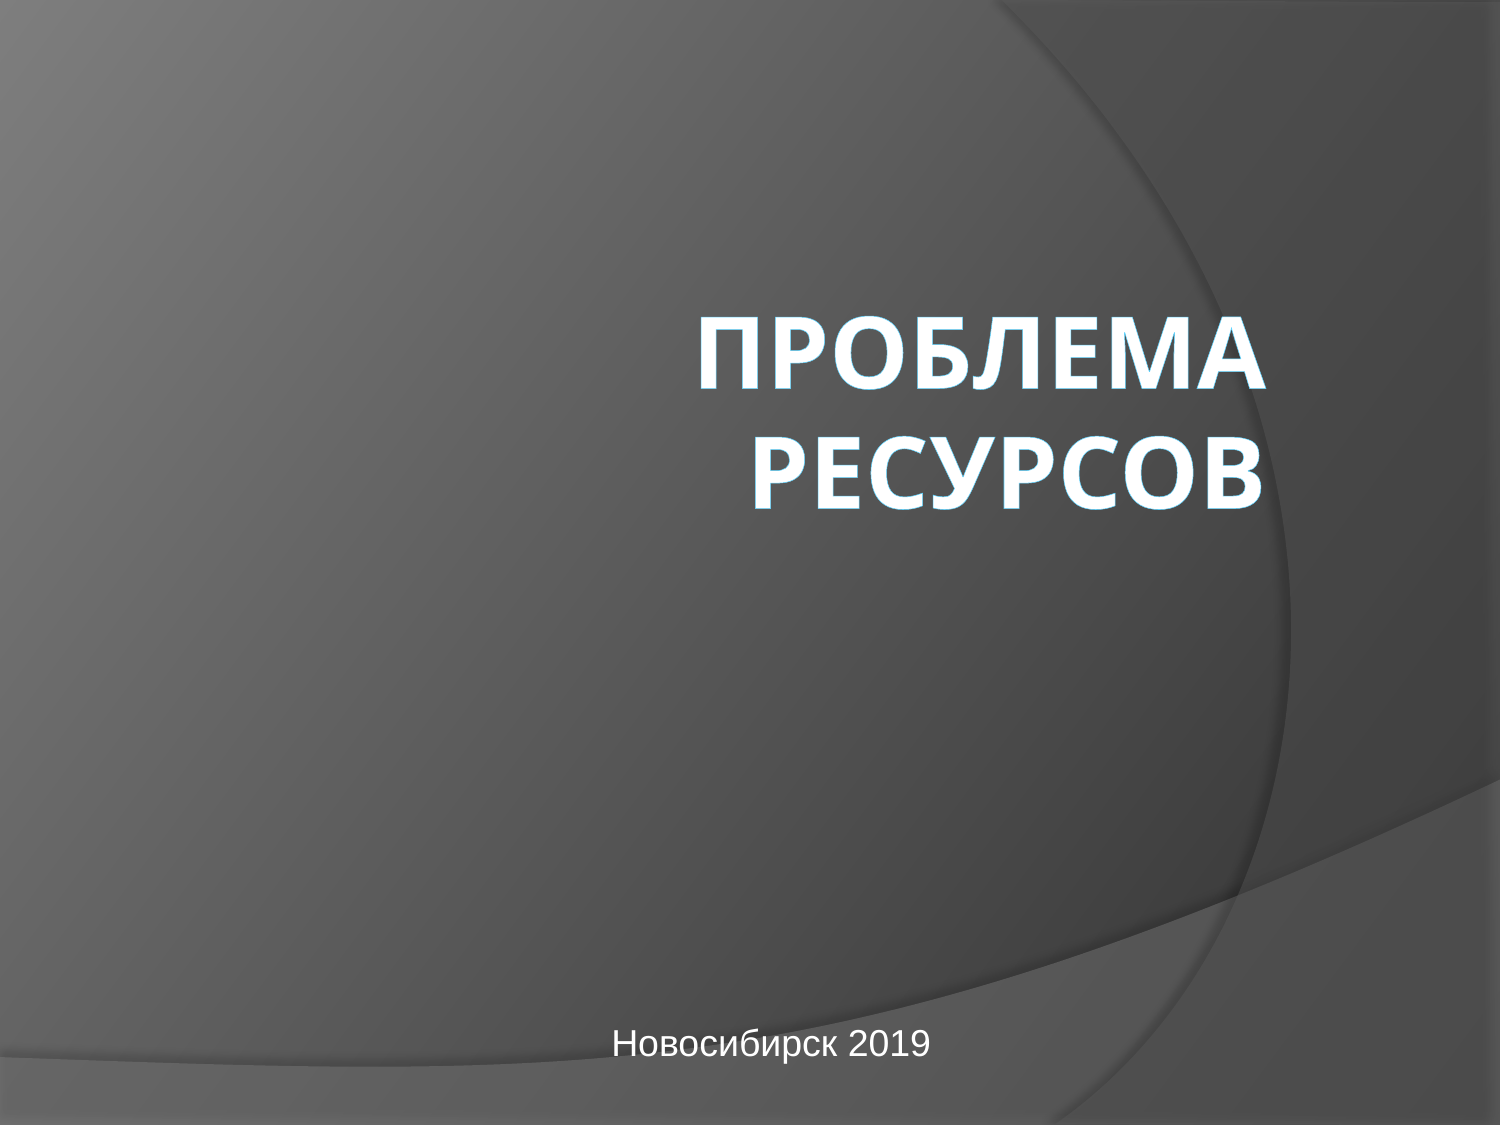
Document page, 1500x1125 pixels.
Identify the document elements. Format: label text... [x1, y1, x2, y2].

title Проблема ресурсов [210, 281, 1274, 659]
text_box Новосибирск 2019 [596, 1011, 950, 1072]
